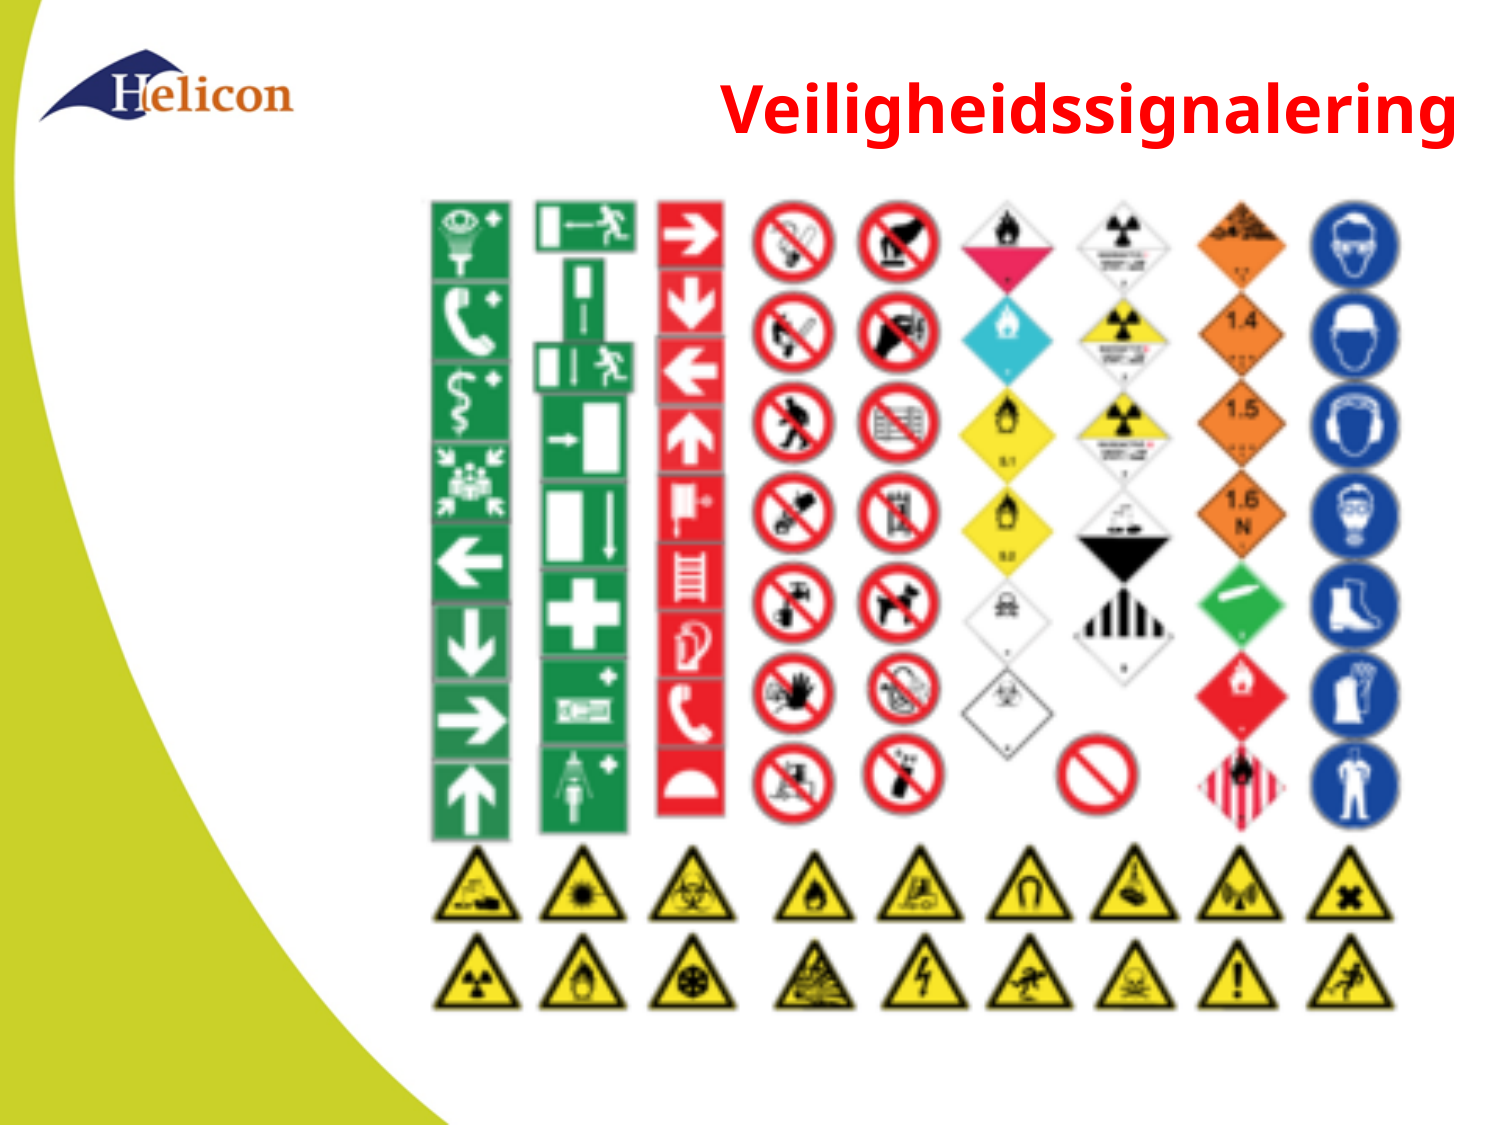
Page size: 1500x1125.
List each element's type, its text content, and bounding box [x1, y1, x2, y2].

title Veiligheidssignalering [222, 0, 1498, 188]
picture [0, 0, 1500, 1125]
